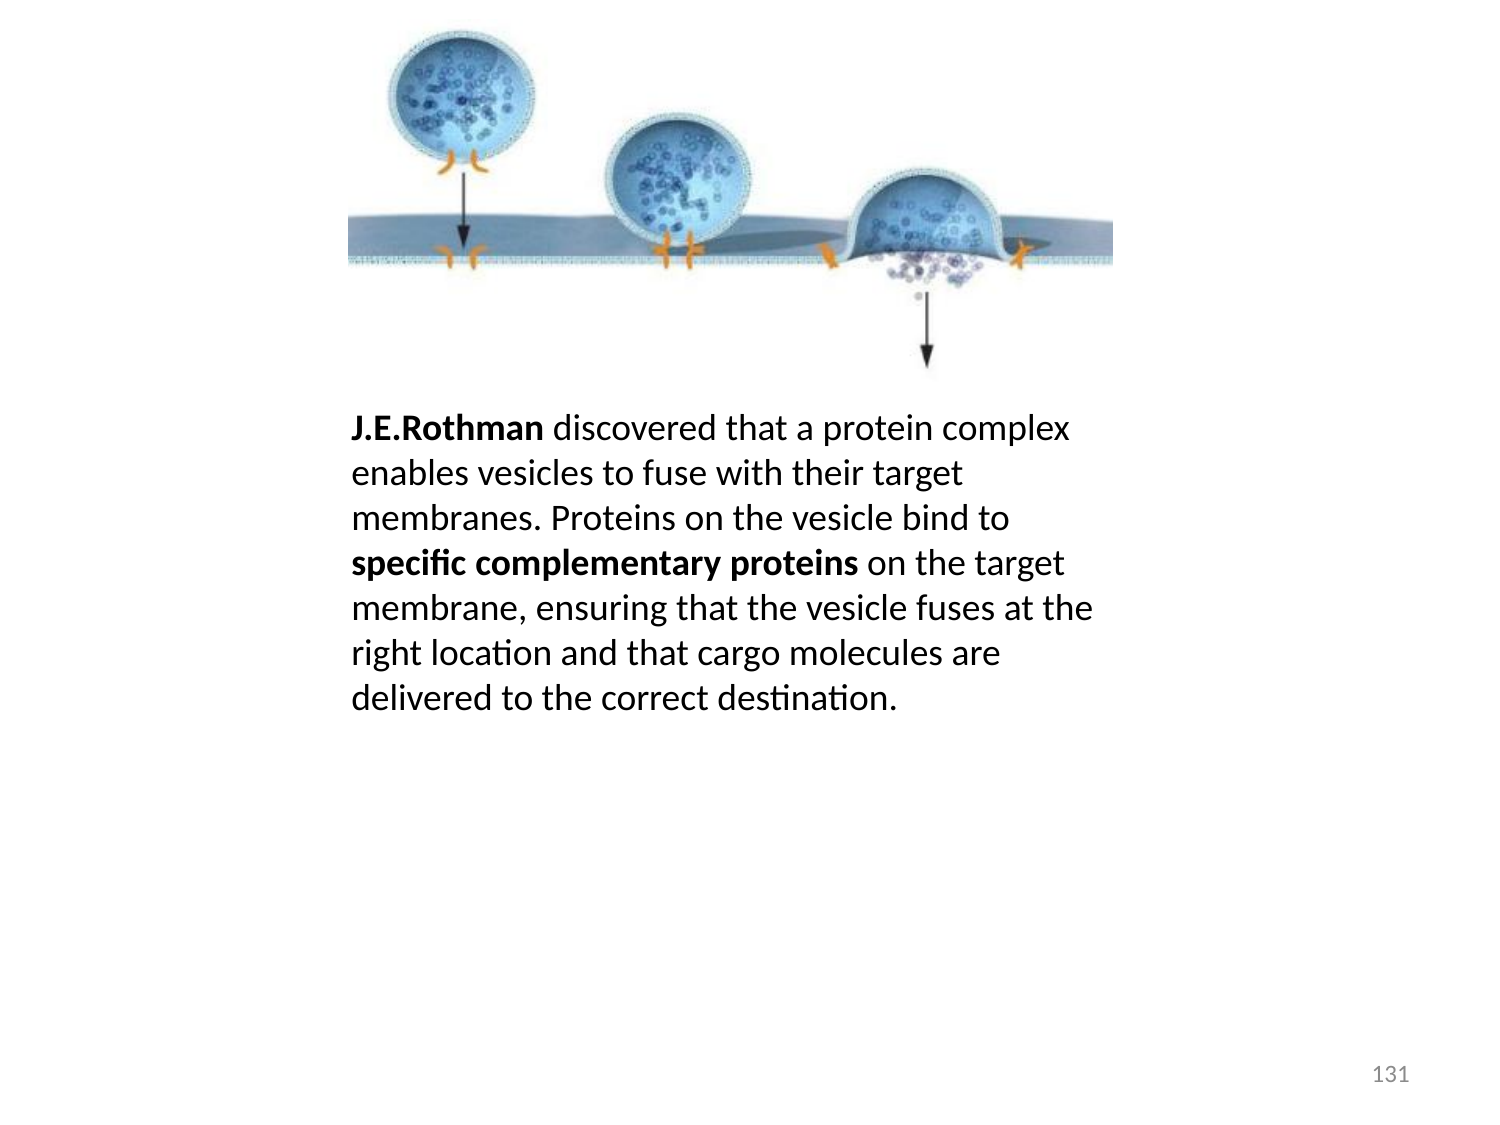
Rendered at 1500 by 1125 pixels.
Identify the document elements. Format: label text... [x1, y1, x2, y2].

text_box J.E.Rothman discovered that a protein complex enables vesicles to fuse with their target membranes. Proteins on the vesicle bind to specific complementary proteins on the target membrane, ensuring that the vesicle fuses at the right location and that cargo molecules are delivered to the correct destination. [336, 395, 1125, 726]
picture [348, 18, 1114, 387]
slide_number 131 [1074, 1042, 1425, 1103]
